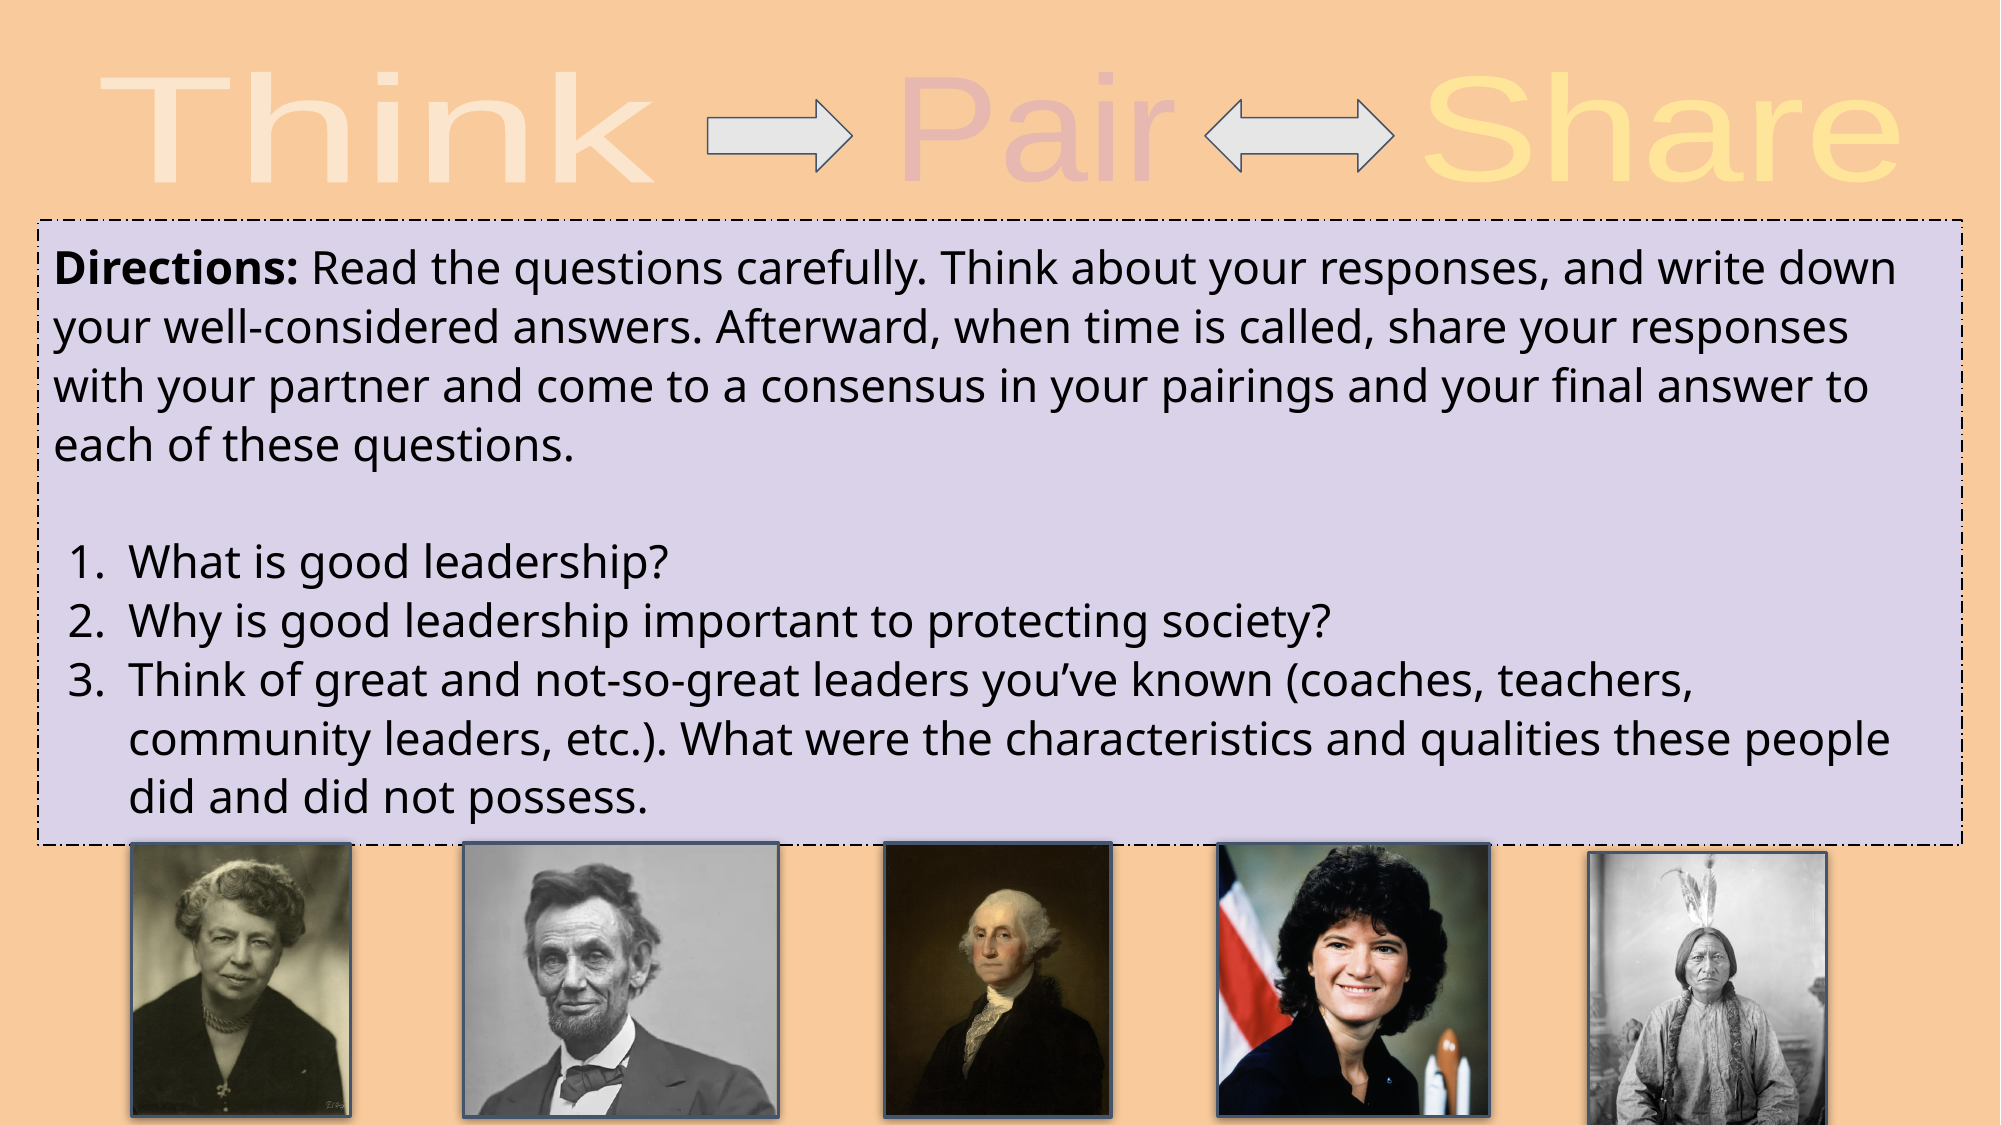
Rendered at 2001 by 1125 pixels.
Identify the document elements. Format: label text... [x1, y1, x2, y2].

picture [132, 845, 349, 1115]
picture [464, 844, 777, 1116]
picture [885, 844, 1110, 1116]
text_box [1204, 99, 1395, 172]
text_box [707, 99, 853, 172]
picture [1590, 853, 1826, 1125]
picture [1218, 845, 1489, 1115]
text_box Directions: Read the questions carefully. Think about your responses, and write down your well-considered answers. Afterward, when time is called, share your responses with your partner and come to a consensus in your pairings and your final answer to each of these questions. What is good leadership? Why is good leadership important to protecting society? Think of great and not-so-great leaders you’ve known (coaches, teachers, community leaders, etc.). What were the characteristics and qualities these people did and did not possess. [38, 219, 1962, 846]
